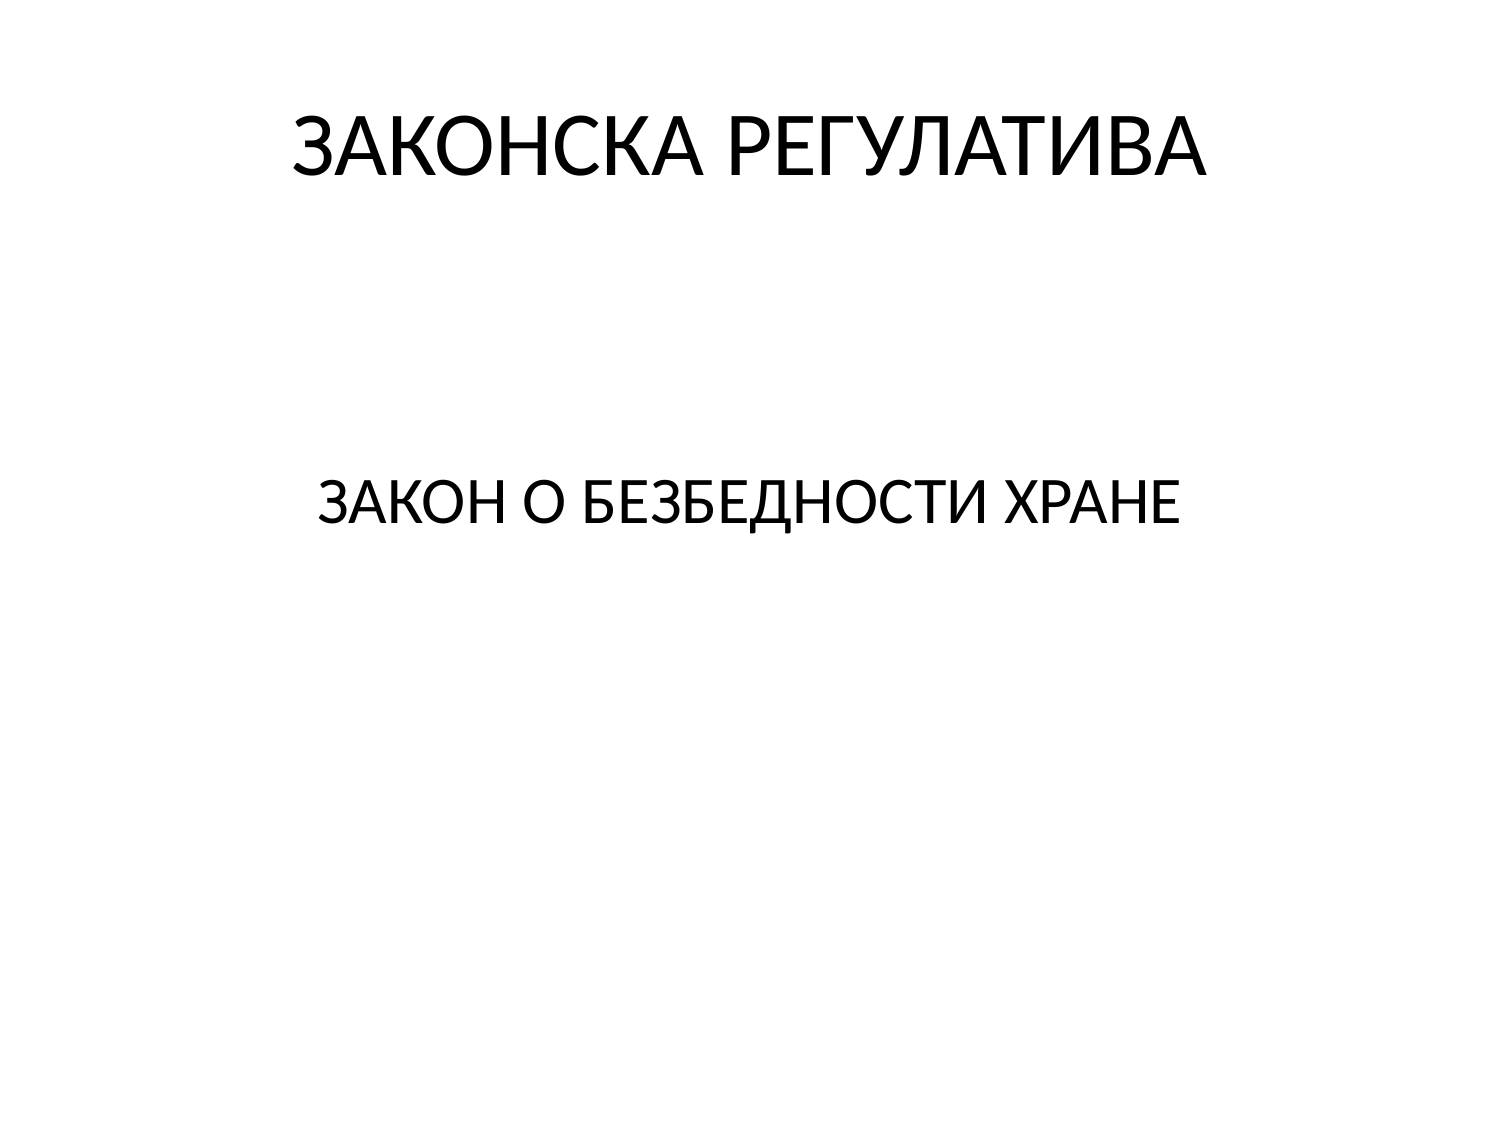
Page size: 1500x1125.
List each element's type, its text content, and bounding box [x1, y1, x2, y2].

list ЗАКОН О БЕЗБЕДНОСТИ ХРАНЕ [75, 262, 1425, 1005]
title ЗАКОНСКА РЕГУЛАТИВА [75, 45, 1425, 233]
